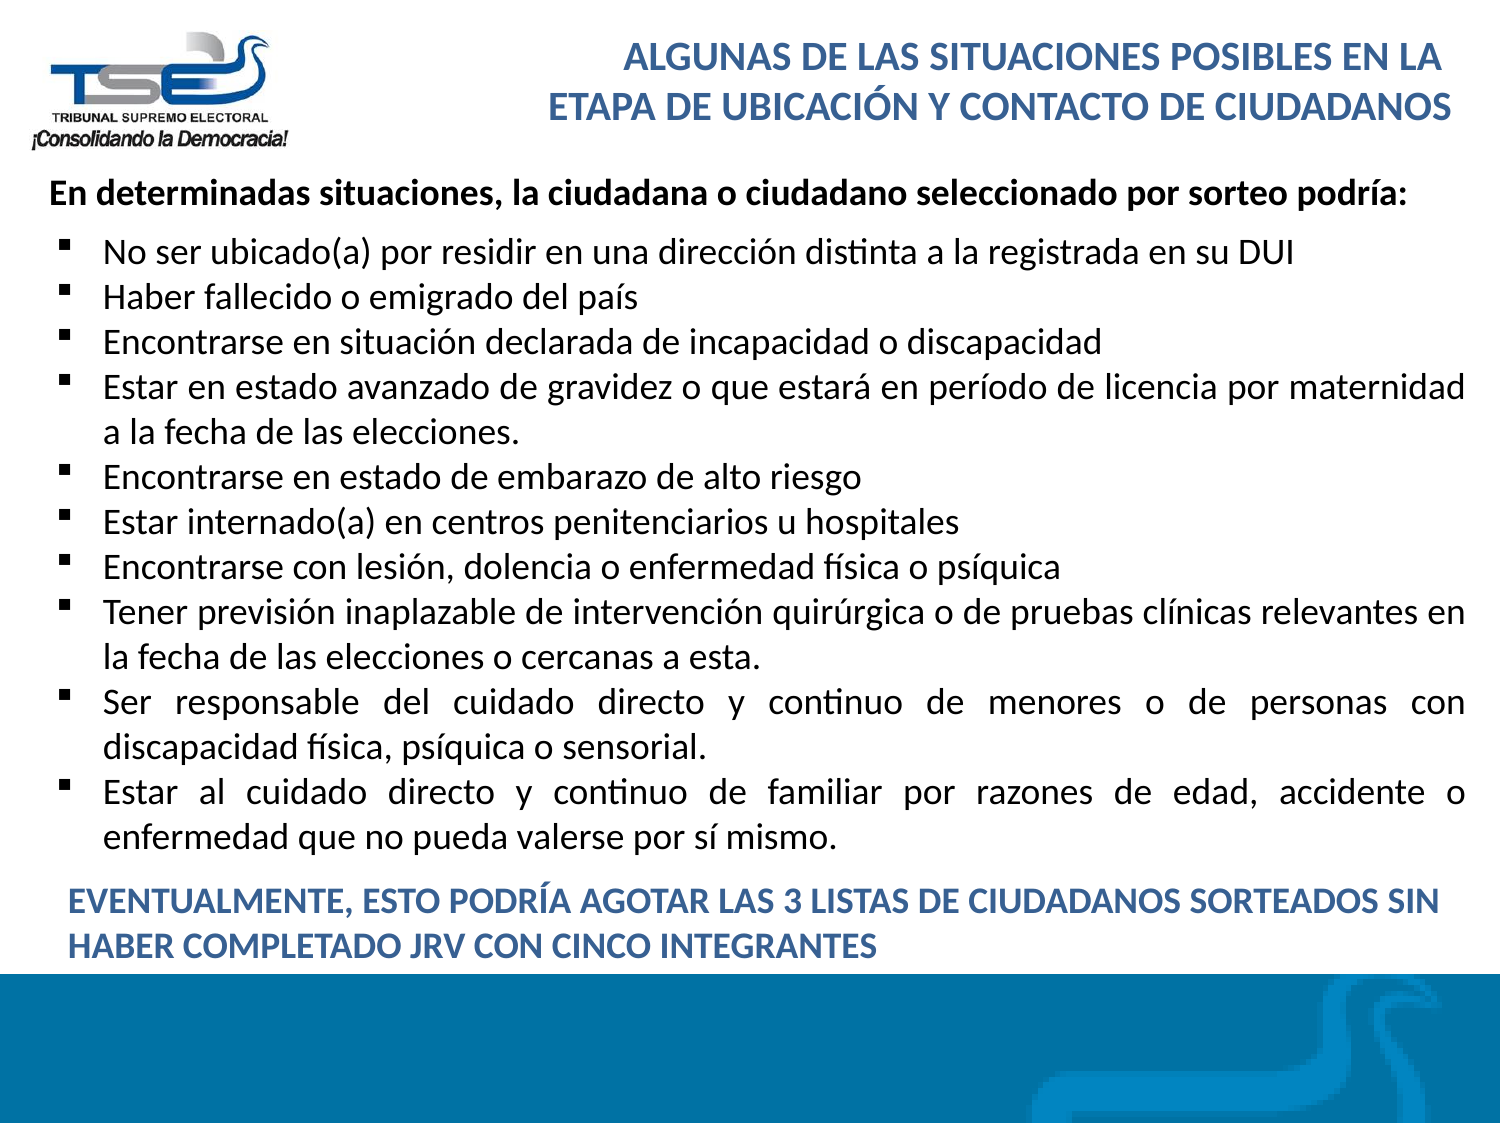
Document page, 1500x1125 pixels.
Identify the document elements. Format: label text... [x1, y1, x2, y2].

text_box En determinadas situaciones, la ciudadana o ciudadano seleccionado por sorteo podría: [34, 160, 1426, 221]
picture [29, 30, 290, 151]
text_box ALGUNAS DE LAS SITUACIONES POSIBLES EN LA ETAPA DE UBICACIÓN Y CONTACTO DE CIUDADANOS [532, 21, 1467, 136]
text_box No ser ubicado(a) por residir en una dirección distinta a la registrada en su DUI Haber fallecido o emigrado del país Encontrarse en situación declarada de incapacidad o discapacidad Estar en estado avanzado de gravidez o que estará en período de licencia por maternidad a la fecha de las elecciones. Encontrarse en estado de embarazo de alto riesgo Estar internado(a) en centros penitenciarios u hospitales Encontrarse con lesión, dolencia o enfermedad física o psíquica Tener previsión inaplazable de intervención quirúrgica o de pruebas clínicas relevantes en la fecha de las elecciones o cercanas a esta. Ser responsable del cuidado directo y continuo de menores o de personas con discapacidad física, psíquica o sensorial. Estar al cuidado directo y continuo de familiar por razones de edad, accidente o enfermedad que no pueda valerse por sí mismo. [41, 219, 1483, 865]
text_box EVENTUALMENTE, ESTO PODRÍA AGOTAR LAS 3 LISTAS DE CIUDADANOS SORTEADOS SIN HABER COMPLETADO JRV CON CINCO INTEGRANTES [53, 868, 1471, 972]
